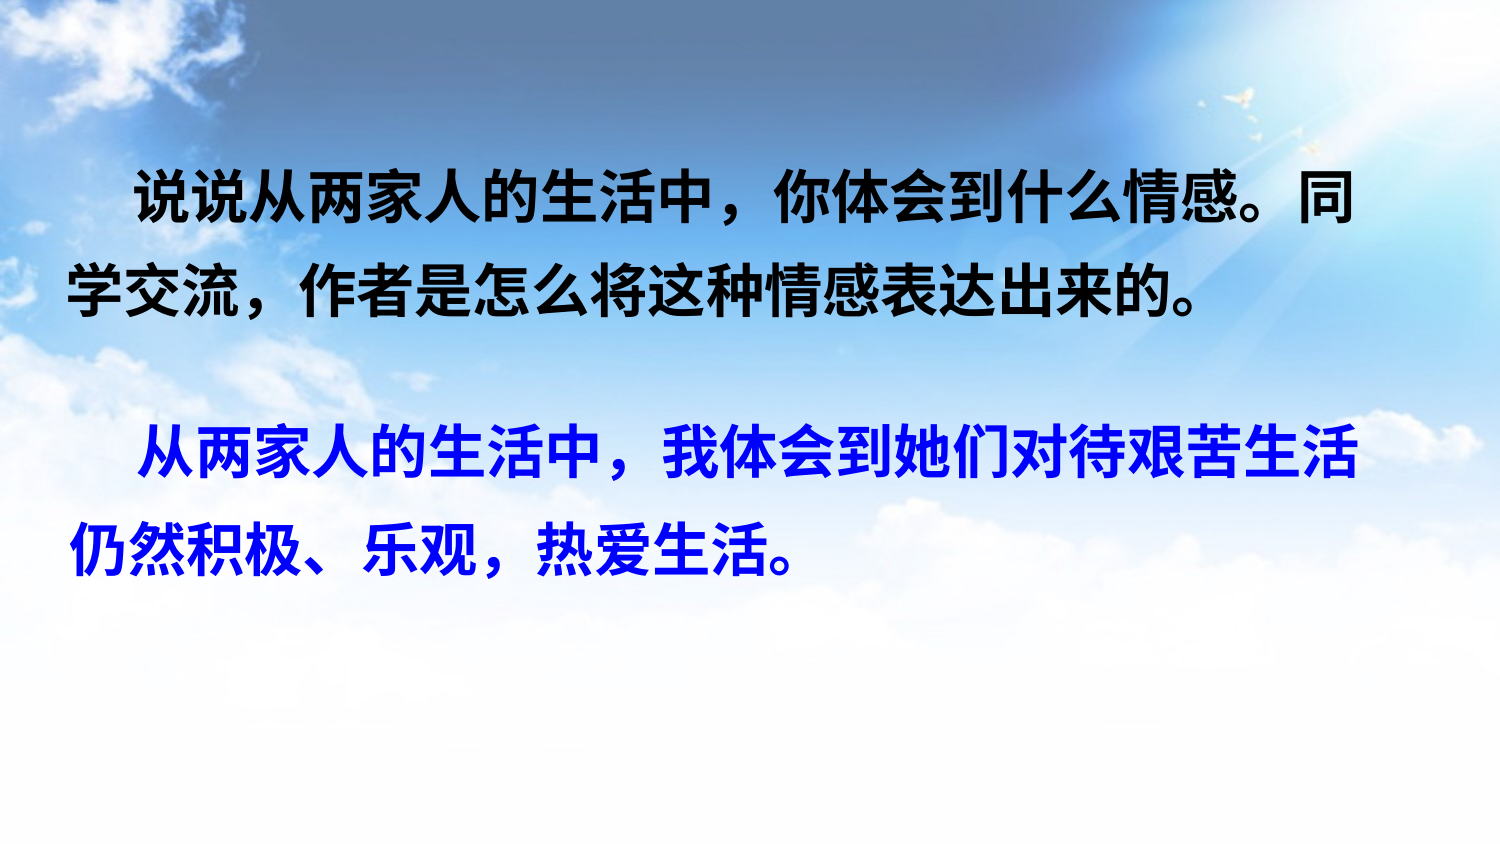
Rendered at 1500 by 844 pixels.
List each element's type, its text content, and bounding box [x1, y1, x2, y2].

text_box 从两家人的生活中，我体会到她们对待艰苦生活仍然积极、乐观，热爱生活。 [55, 380, 1381, 591]
text_box 说说从两家人的生活中，你体会到什么情感。同学交流，作者是怎么将这种情感表达出来的。 [50, 128, 1386, 332]
picture [0, 0, 1500, 844]
